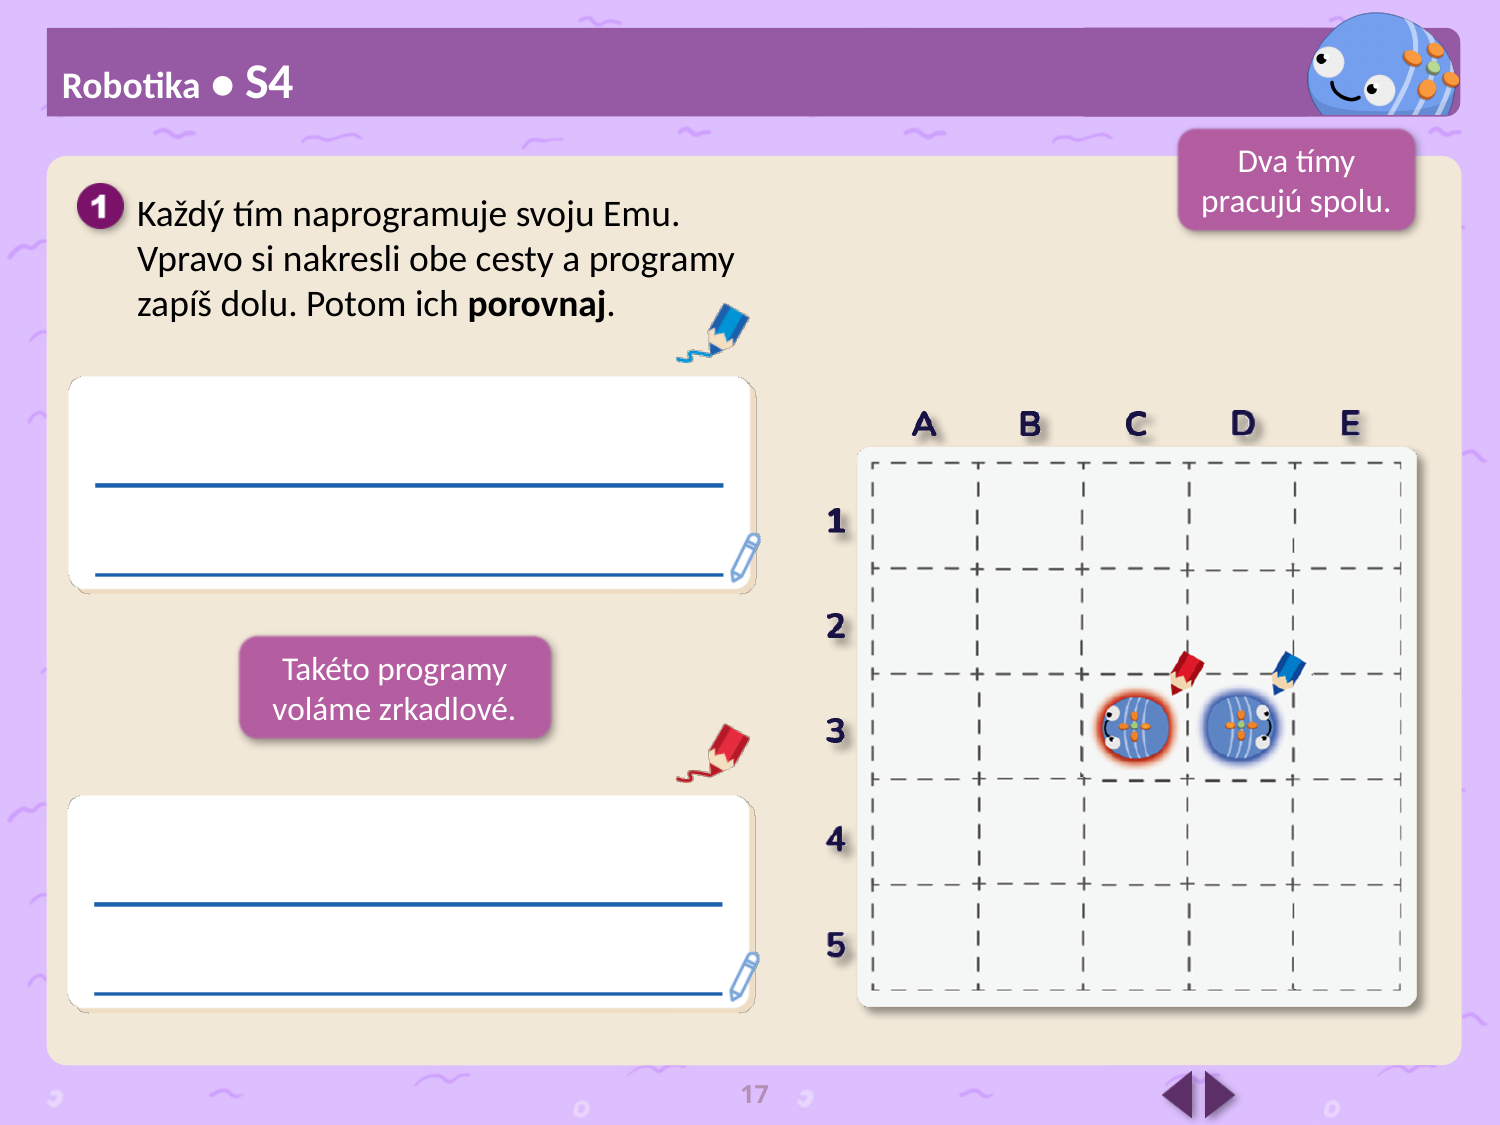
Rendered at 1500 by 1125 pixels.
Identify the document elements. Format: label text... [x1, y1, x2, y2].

picture [67, 376, 761, 595]
text_box Takéto programy voláme zrkadlové. [238, 635, 551, 739]
picture [825, 410, 1417, 1007]
picture [676, 303, 750, 363]
text_box Každý tím naprogramuje svoju Emu. Vpravo si nakresli obe cesty a programy zapíš dolu. Potom ich porovnaj. [122, 181, 812, 331]
picture [676, 722, 750, 783]
text_box Dva tímy pracujú spolu. [1178, 129, 1415, 231]
title Robotika ● S4 [46, 27, 1307, 117]
picture [0, 0, 1500, 1125]
picture [67, 795, 760, 1014]
picture [77, 183, 124, 229]
slide_number 17 [718, 1065, 792, 1125]
text_box [45, 154, 1463, 1067]
